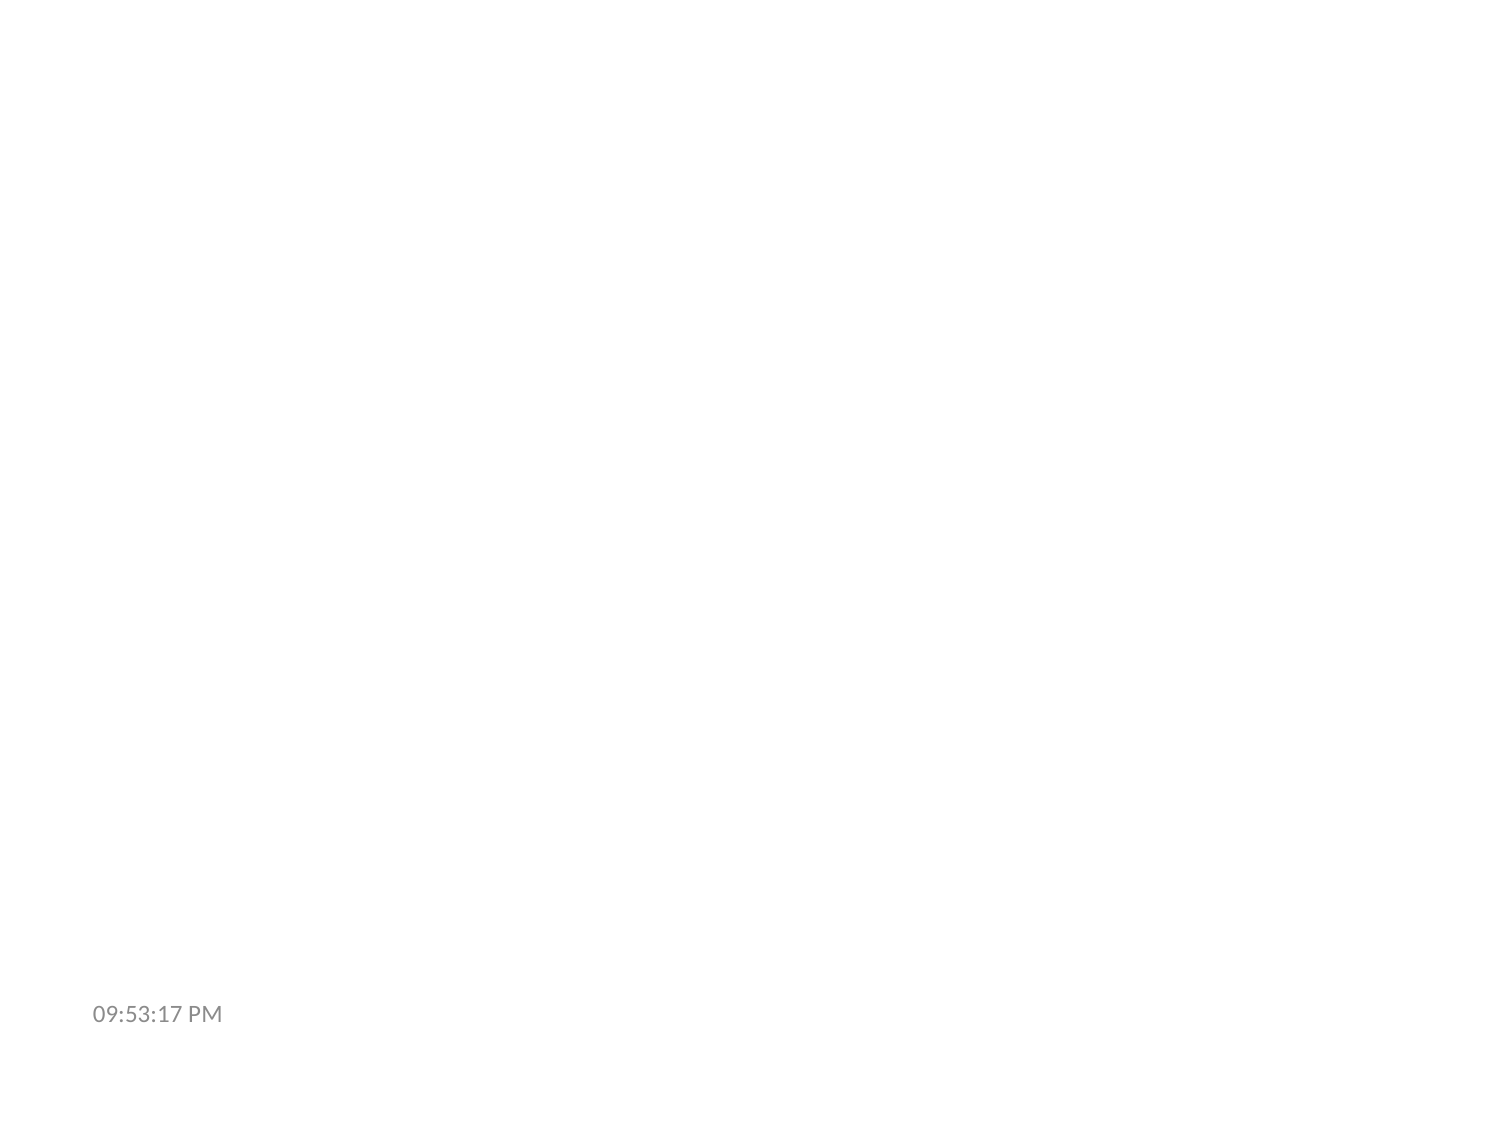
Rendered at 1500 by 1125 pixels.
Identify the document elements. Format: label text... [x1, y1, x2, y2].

text_box 3:35:09 PM [77, 982, 428, 1043]
